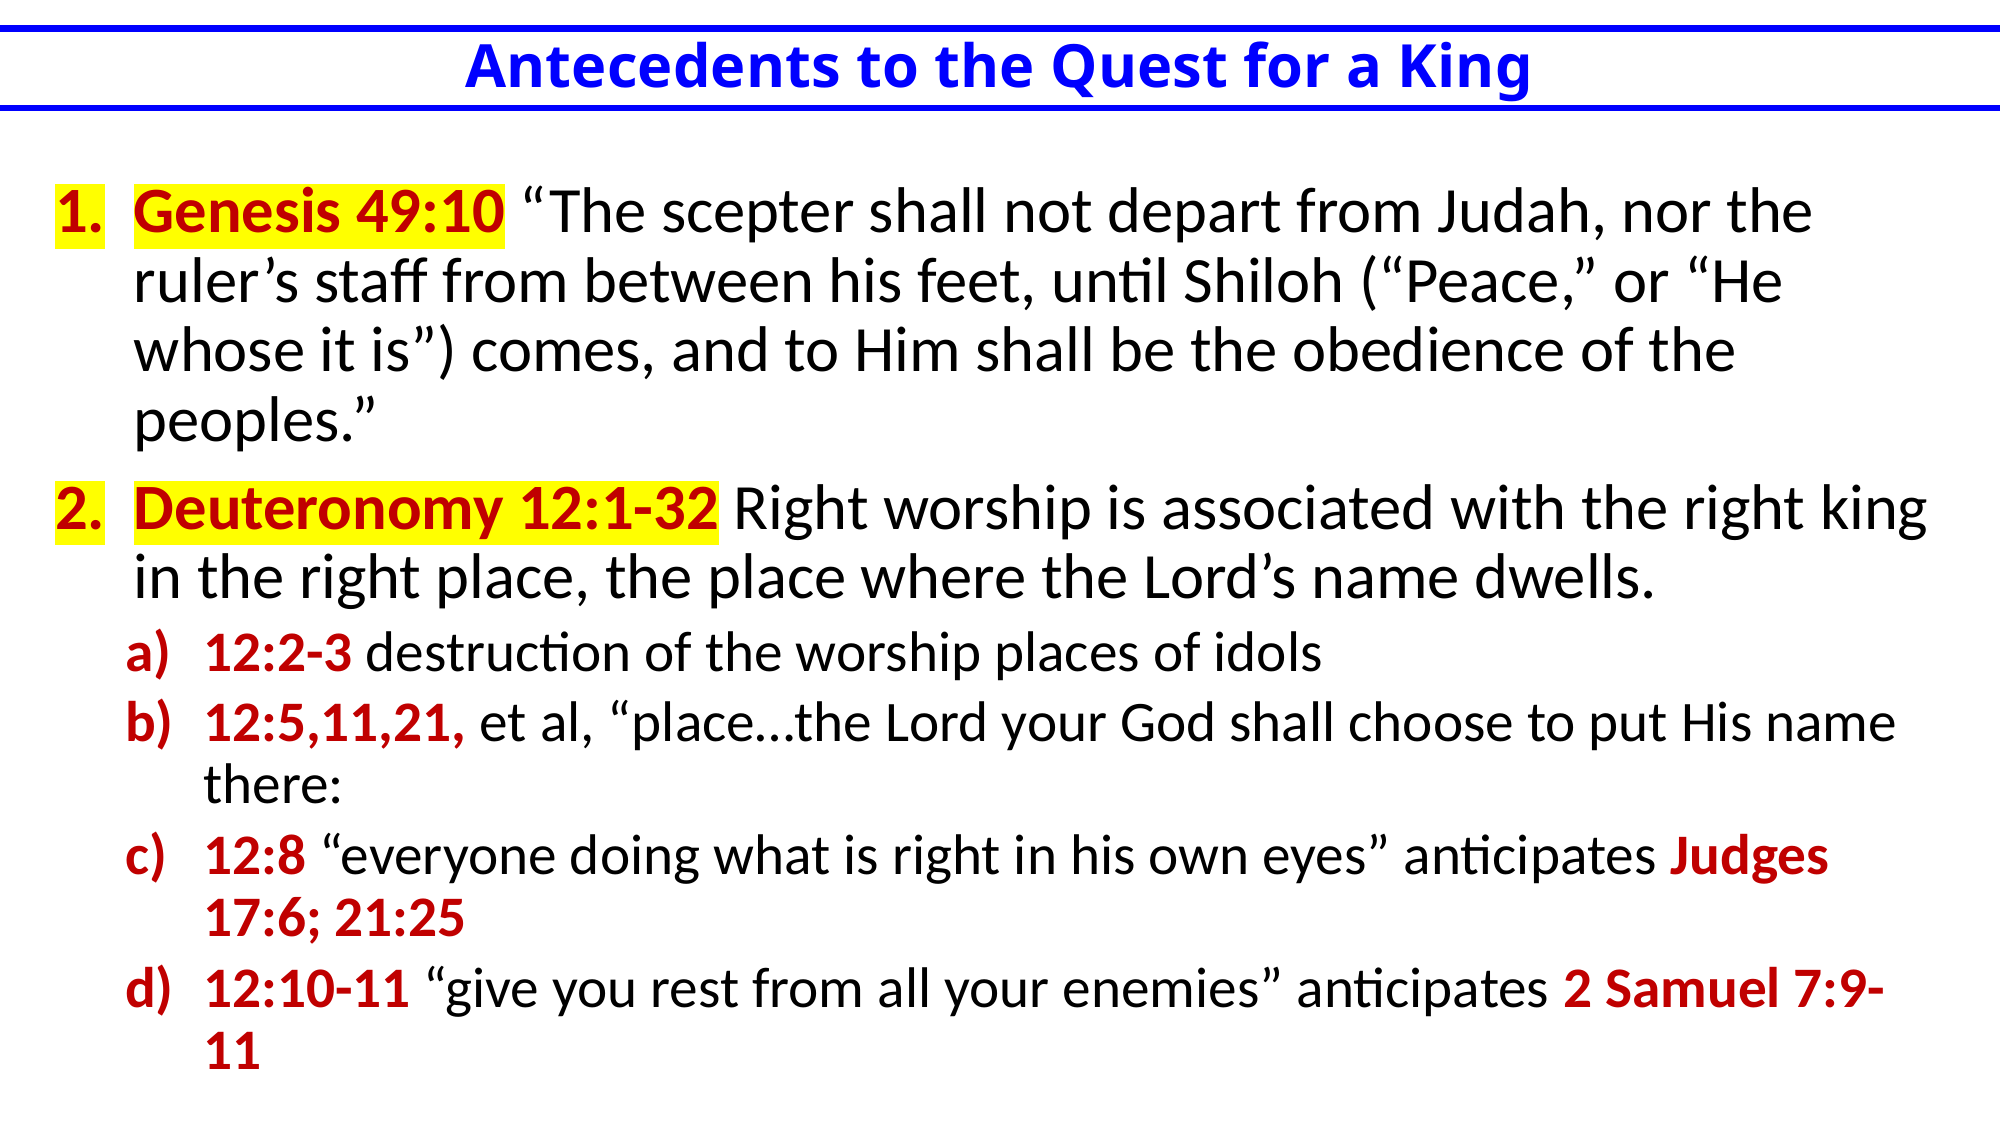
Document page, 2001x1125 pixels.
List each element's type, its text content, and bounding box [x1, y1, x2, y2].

title Antecedents to the Quest for a King [0, 28, 2000, 108]
list Genesis 49:10 “The scepter shall not depart from Judah, nor the ruler’s staff from between his feet, until Shiloh (“Peace,” or “He whose it is”) comes, and to Him shall be the obedience of the peoples.” Deuteronomy 12:1-32 Right worship is associated with the right king in the right place, the place where the Lord’s name dwells. 12:2-3 destruction of the worship places of idols 12:5,11,21, et al, “place…the Lord your God shall choose to put His name there: 12:8 “everyone doing what is right in his own eyes” anticipates Judges 17:6; 21:25 12:10-11 “give you rest from all your enemies” anticipates 2 Samuel 7:9-11 [40, 169, 1958, 1097]
